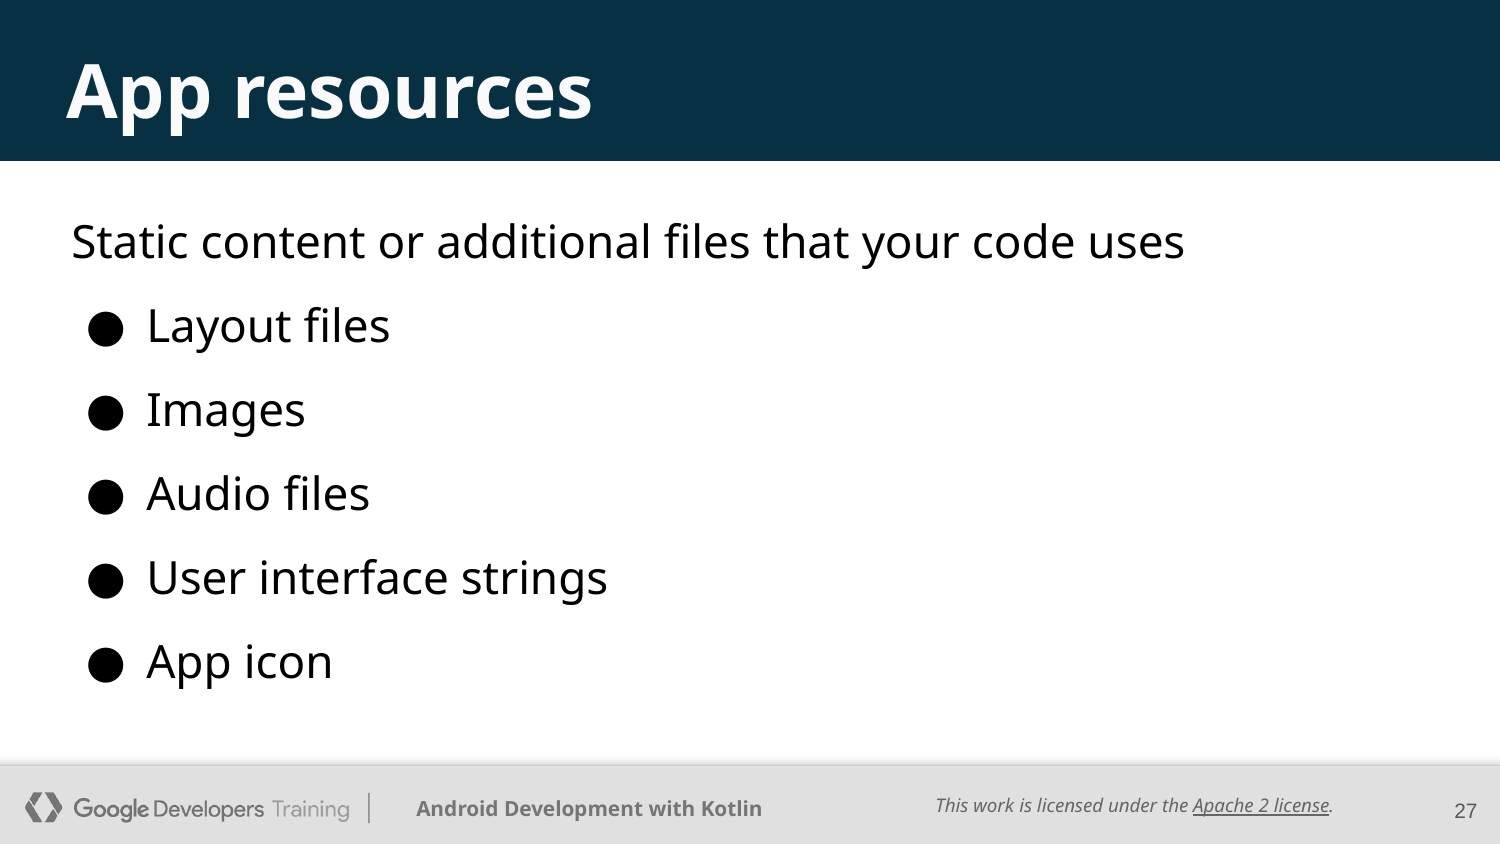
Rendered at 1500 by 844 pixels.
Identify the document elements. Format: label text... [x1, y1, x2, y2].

list Static content or additional files that your code uses Layout files Images Audio files User interface strings App icon [56, 189, 1449, 713]
title App resources [51, 28, 1449, 122]
slide_number ‹#› [1402, 777, 1493, 842]
picture [0, 161, 1500, 844]
